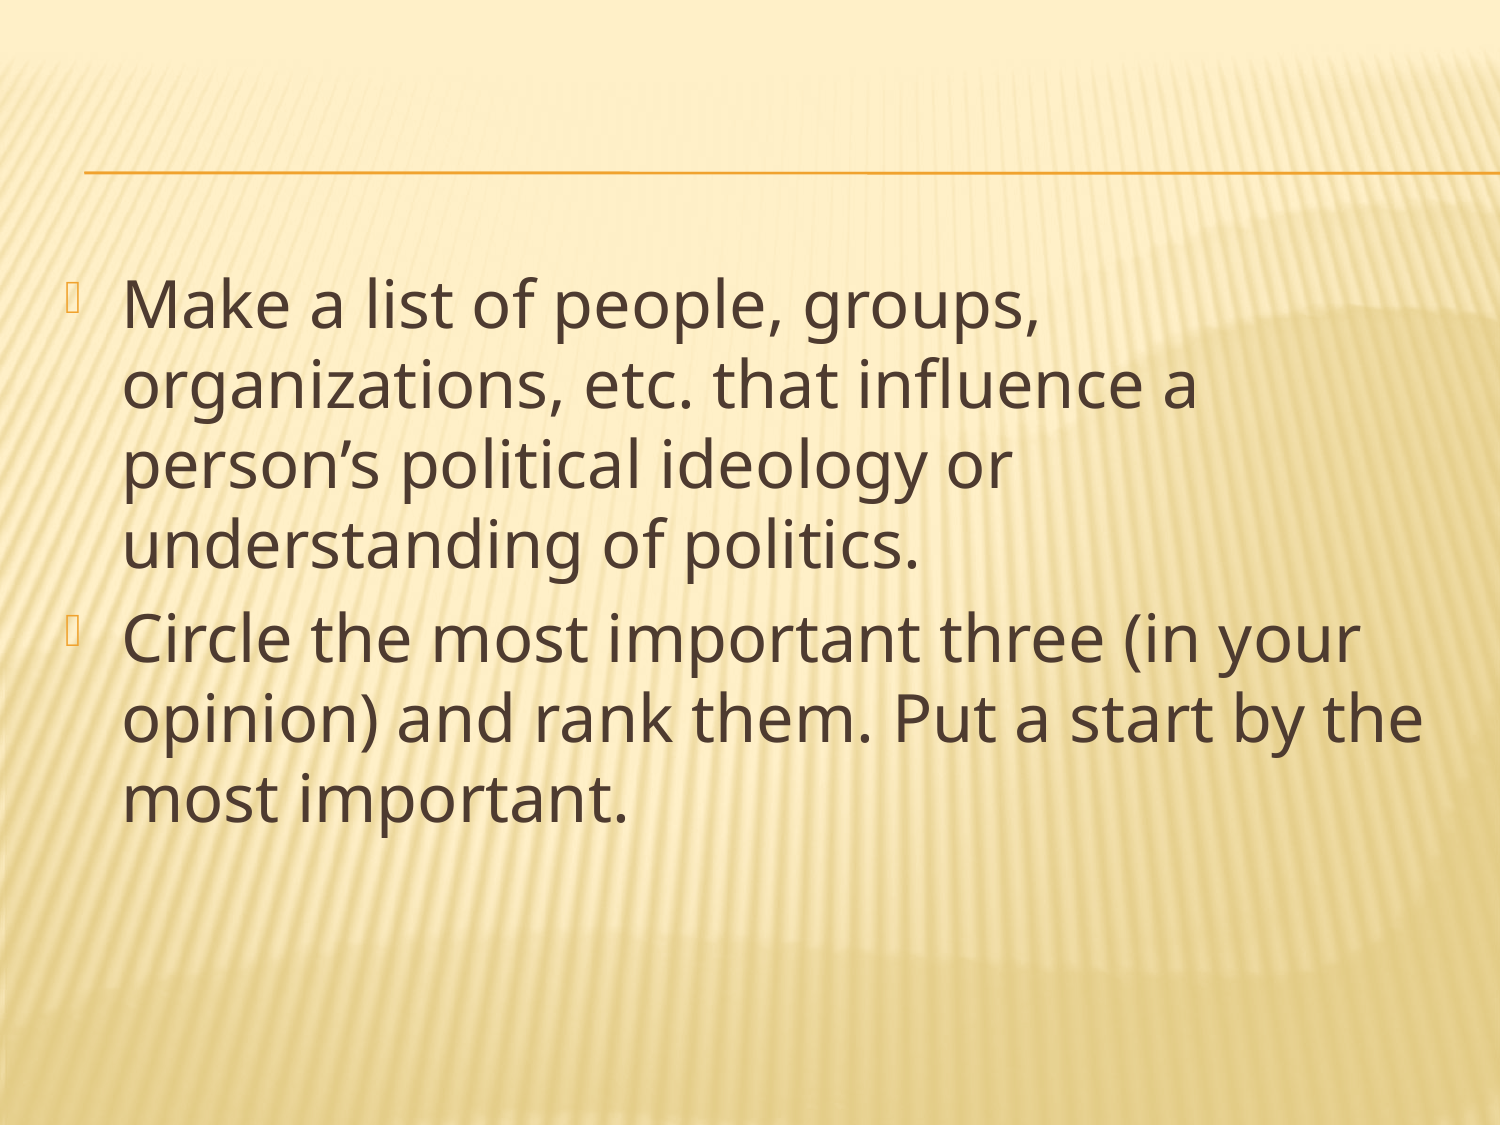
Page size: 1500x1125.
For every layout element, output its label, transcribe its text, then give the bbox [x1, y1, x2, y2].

list Make a list of people, groups, organizations, etc. that influence a person’s political ideology or understanding of politics. Circle the most important three (in your opinion) and rank them. Put a start by the most important. [50, 254, 1475, 998]
